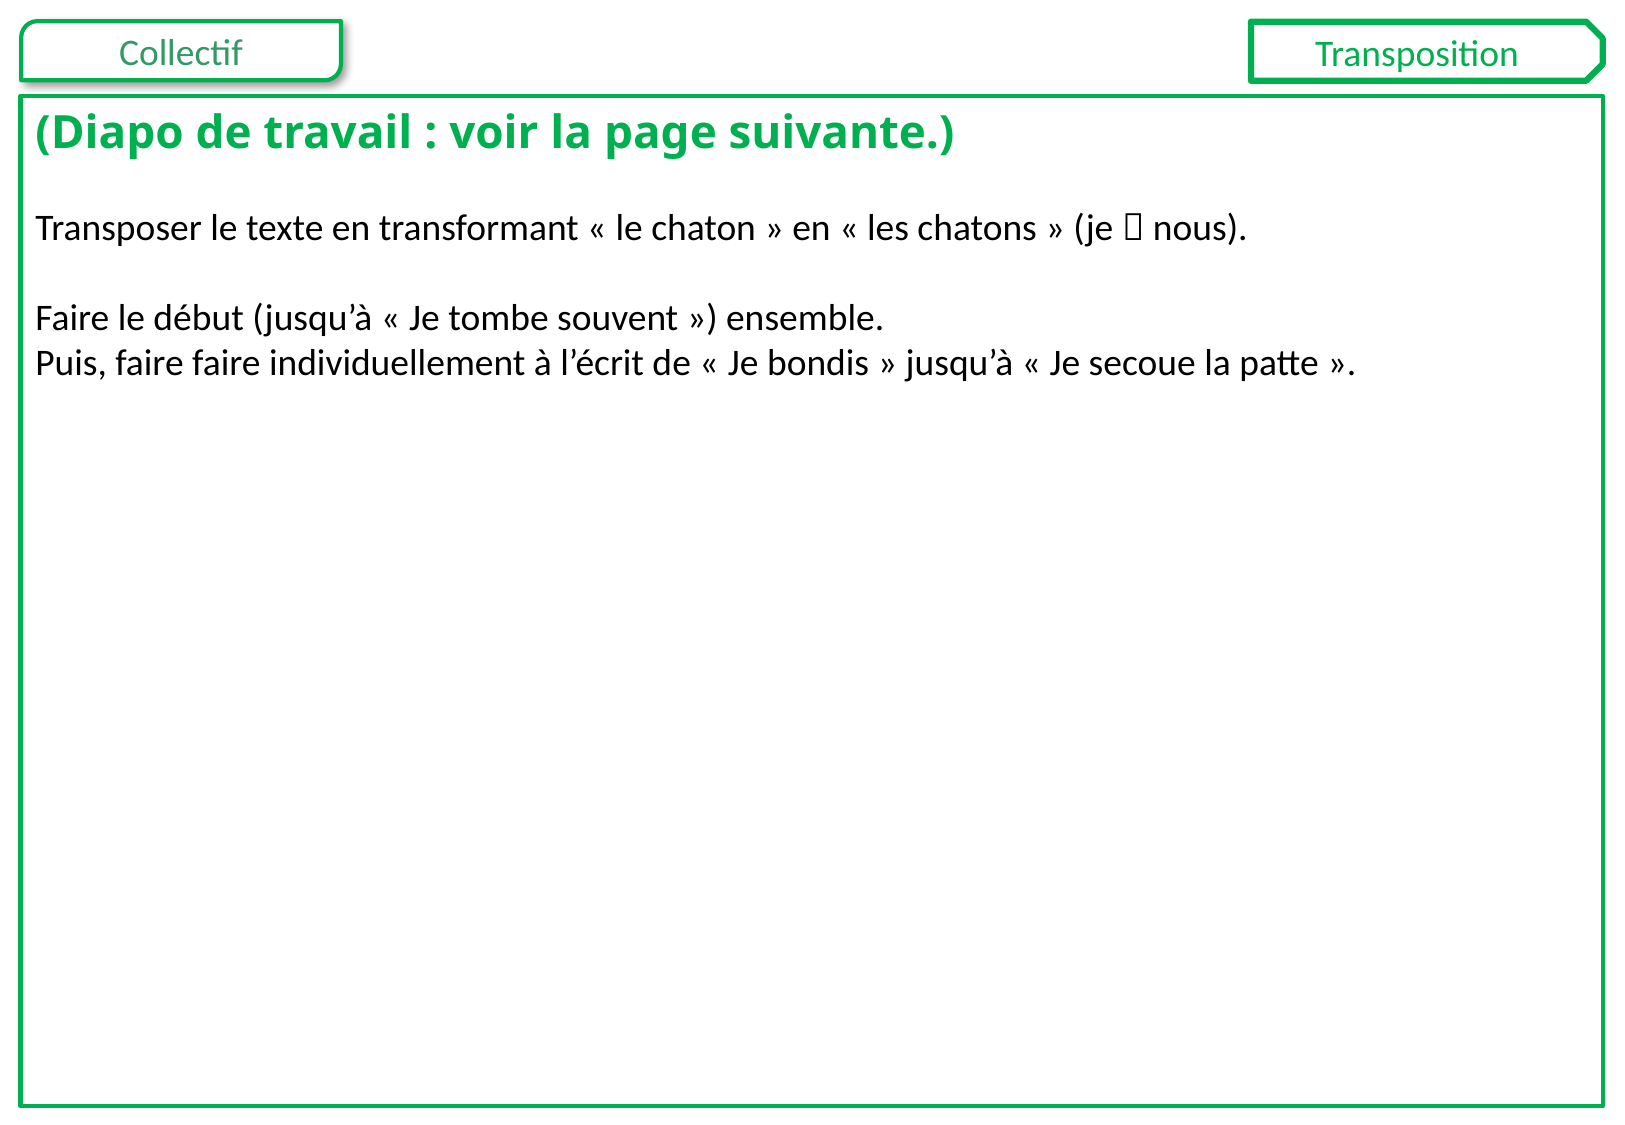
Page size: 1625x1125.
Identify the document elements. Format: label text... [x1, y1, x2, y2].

list Transposition [1250, 21, 1584, 81]
list (Diapo de travail : voir la page suivante.) Transposer le texte en transformant « le chaton » en « les chatons » (je  nous). Faire le début (jusqu’à « Je tombe souvent ») ensemble. Puis, faire faire individuellement à l’écrit de « Je bondis » jusqu’à « Je secoue la patte ». [18, 94, 1605, 1108]
